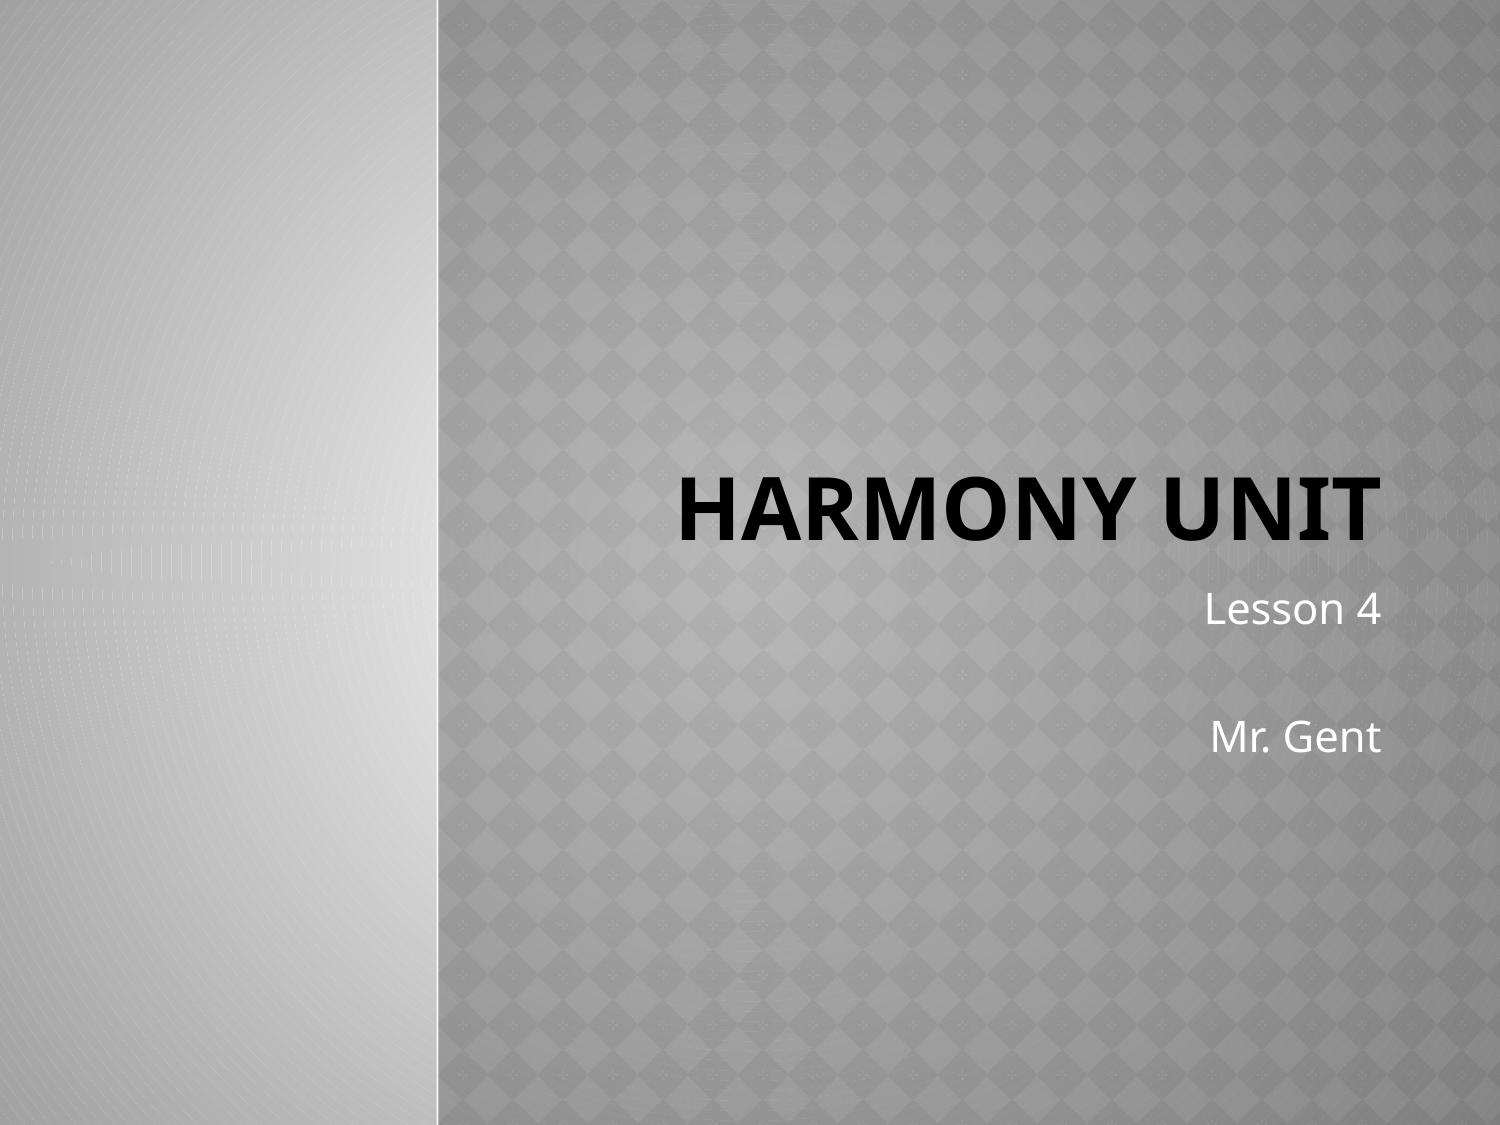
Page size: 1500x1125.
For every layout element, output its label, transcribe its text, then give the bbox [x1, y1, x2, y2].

subtitle Lesson 4 Mr. Gent [550, 580, 1390, 762]
title Harmony Unit [552, 87, 1390, 558]
